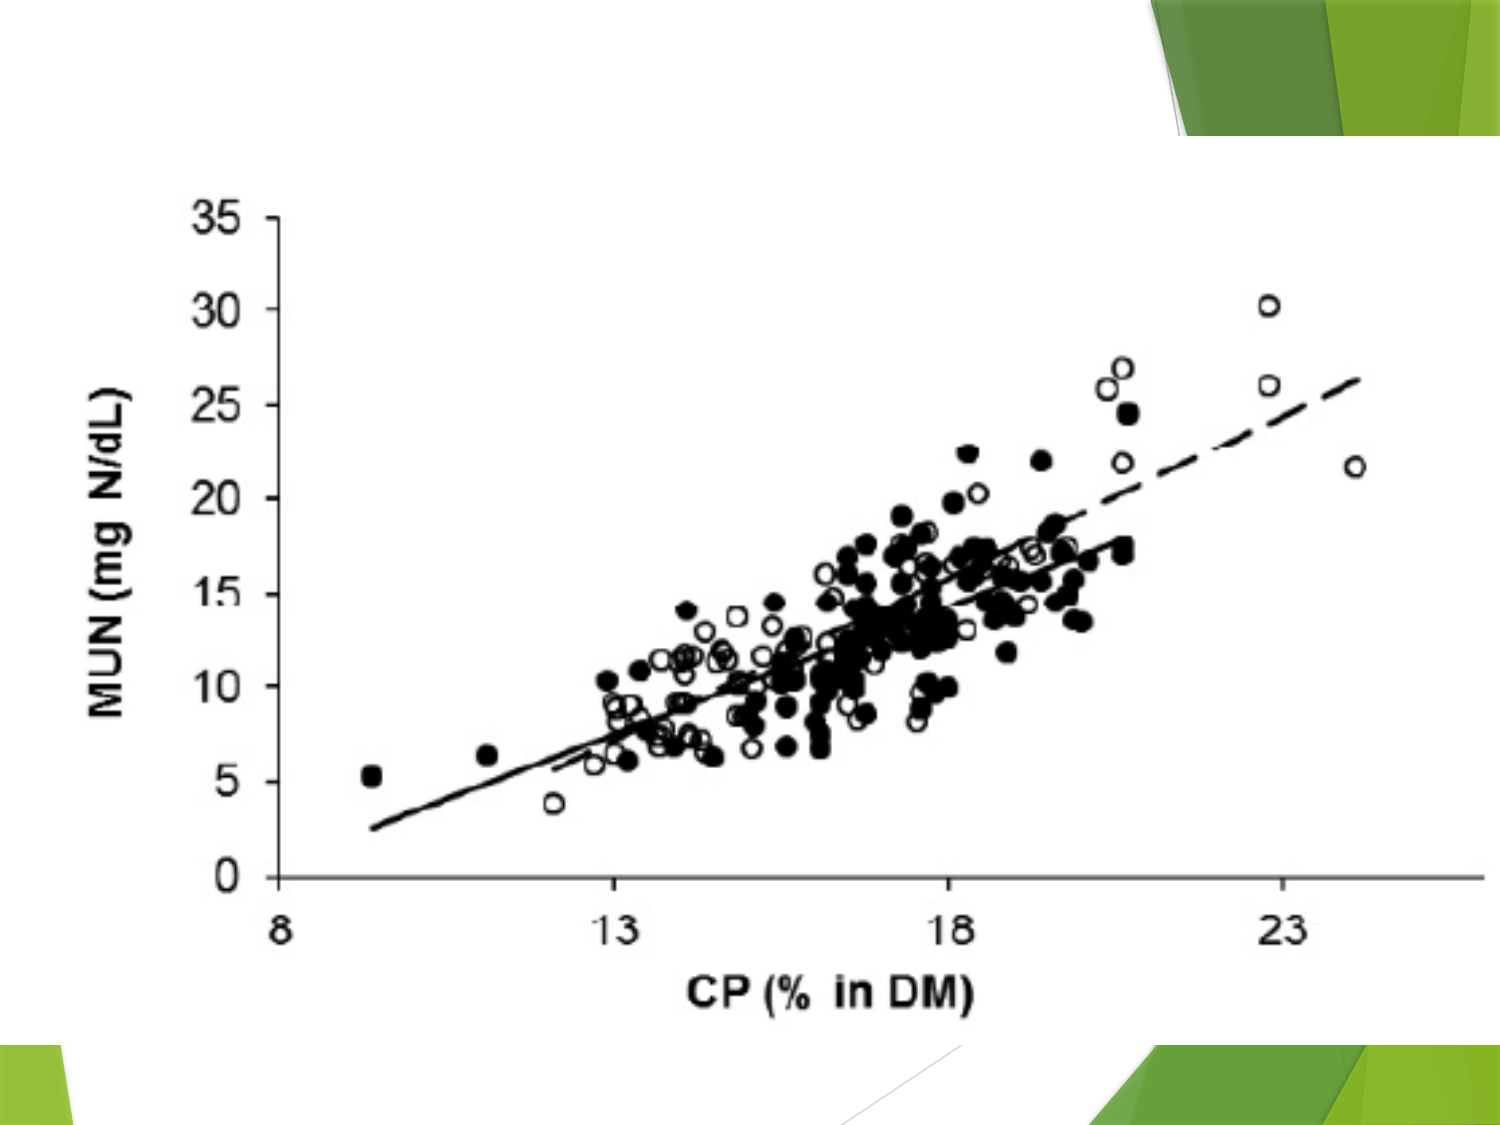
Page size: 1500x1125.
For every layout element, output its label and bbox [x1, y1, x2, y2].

picture [0, 136, 1500, 1046]
